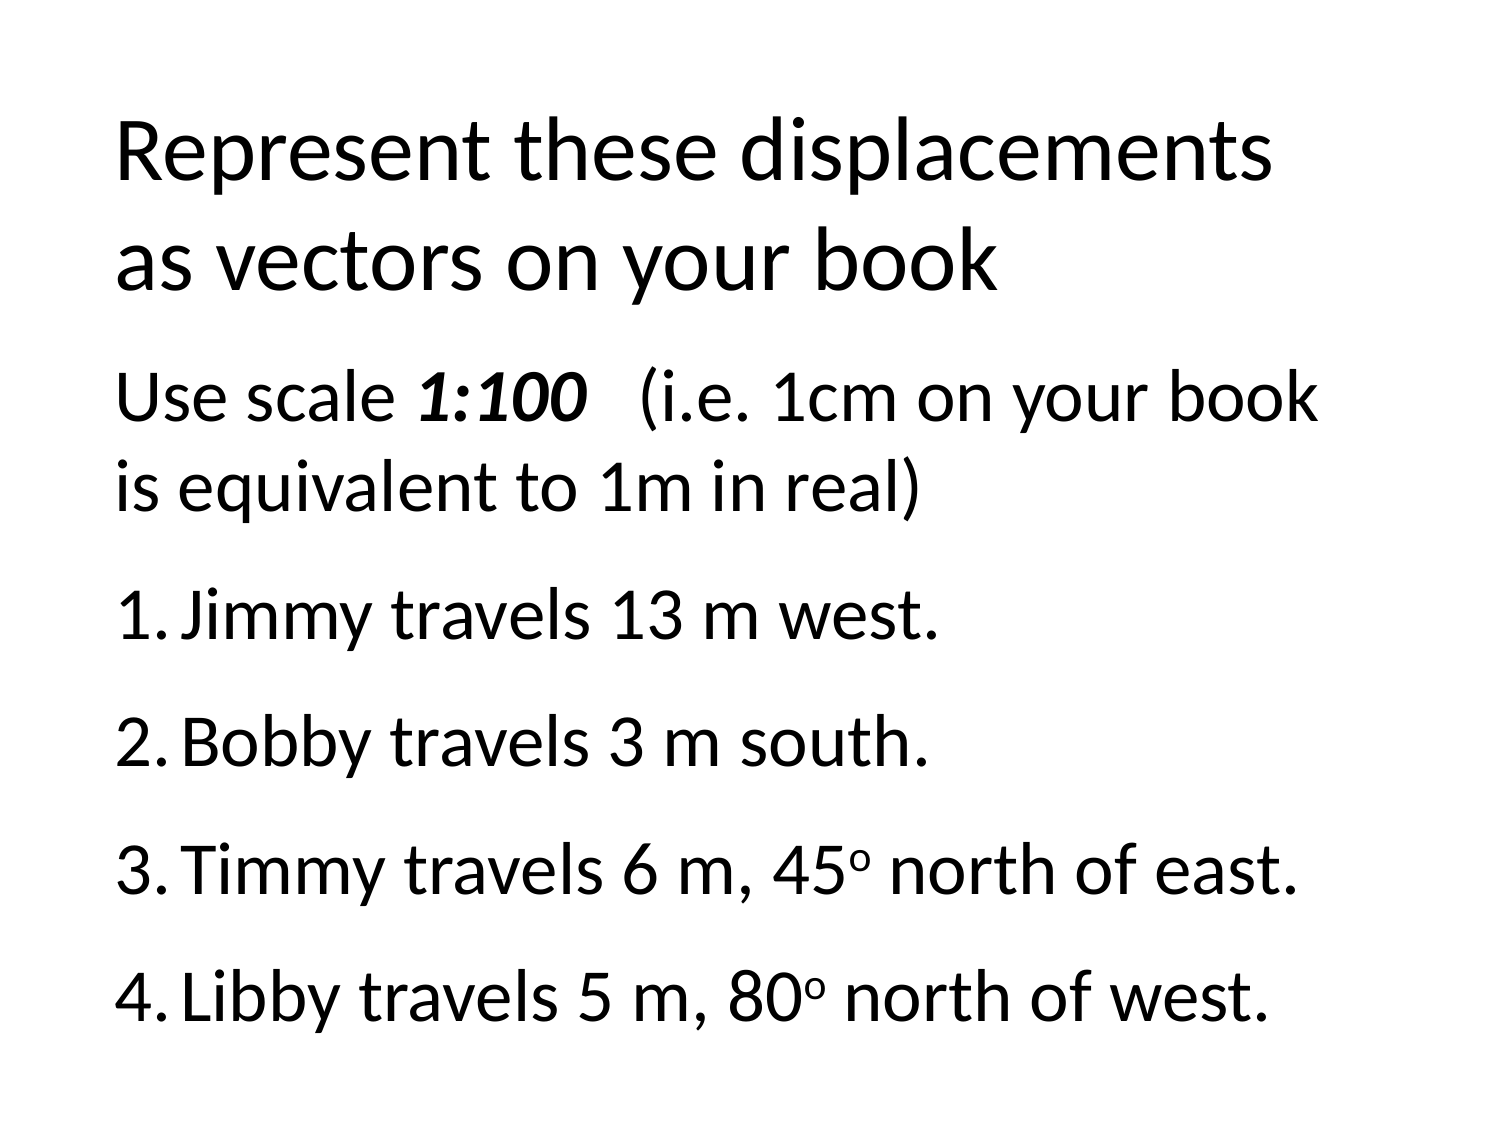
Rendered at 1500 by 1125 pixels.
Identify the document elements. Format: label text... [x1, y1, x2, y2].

text_box Represent these displacements as vectors on your book Use scale 1:100 (i.e. 1cm on your book is equivalent to 1m in real) Jimmy travels 13 m west. Bobby travels 3 m south. Timmy travels 6 m, 45o north of east. Libby travels 5 m, 80o north of west. [99, 81, 1388, 1044]
